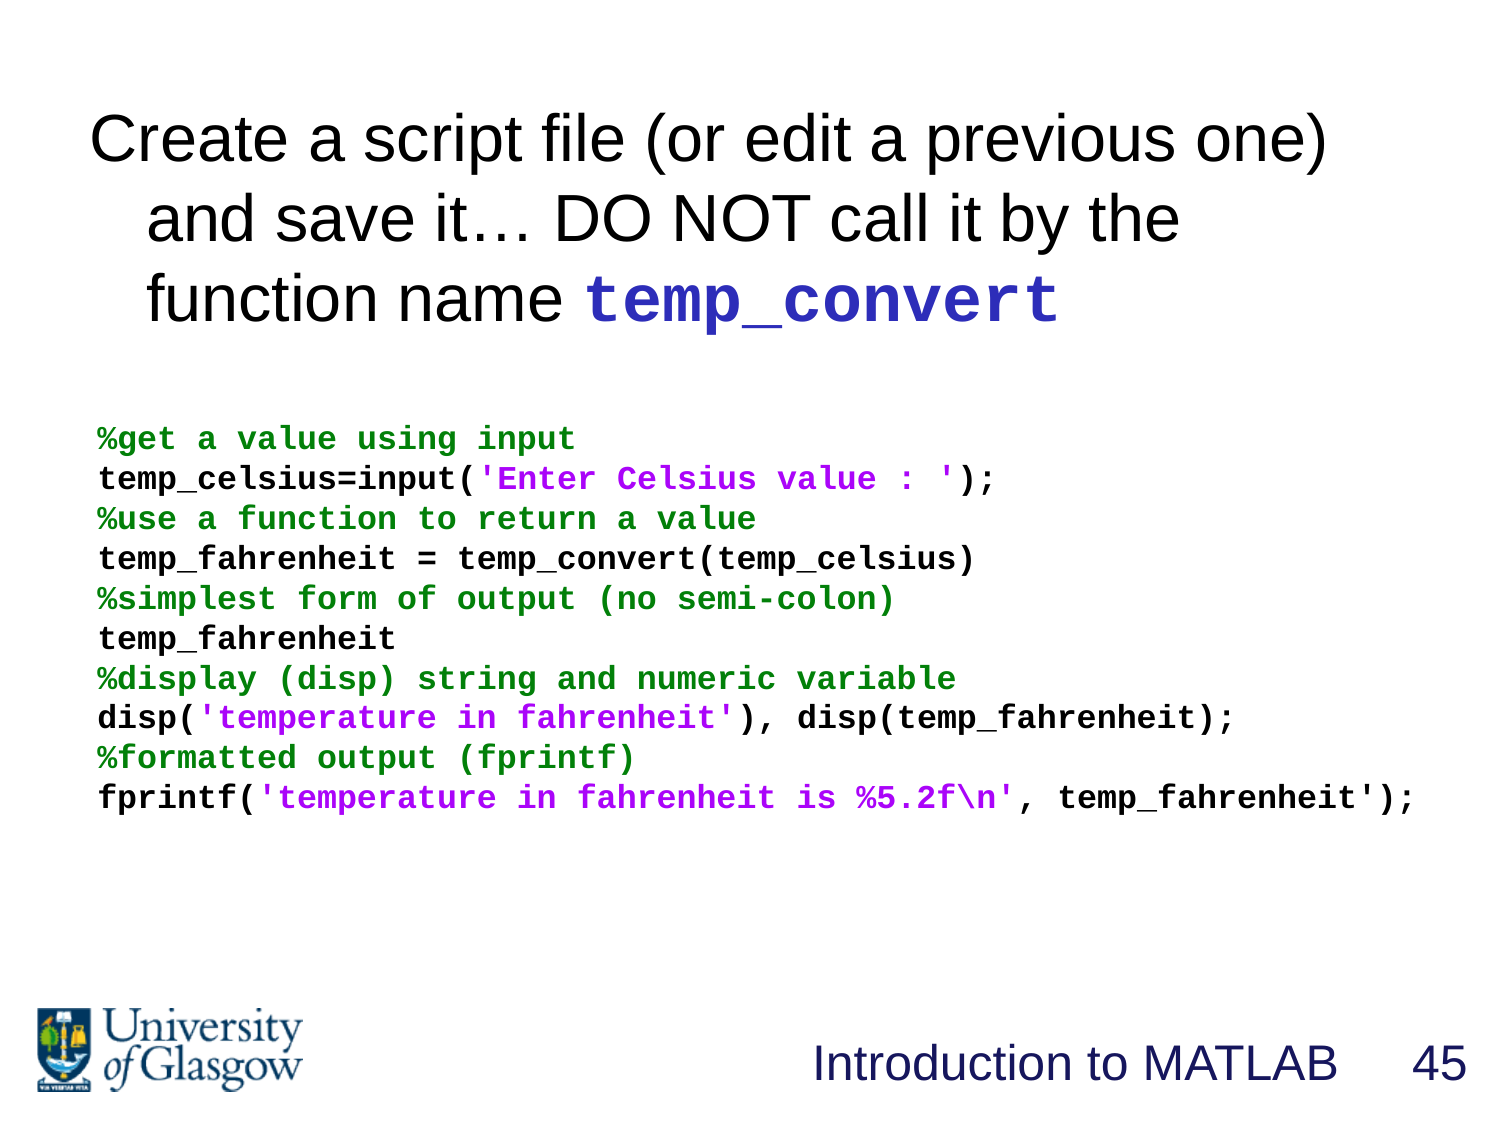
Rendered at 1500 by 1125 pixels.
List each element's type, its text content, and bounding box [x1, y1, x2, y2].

text_box Create a script file (or edit a previous one) and save it… DO NOT call it by the function name temp_convert [74, 87, 1425, 336]
picture [37, 1008, 303, 1092]
text_box %get a value using input temp_celsius=input('Enter Celsius value : '); %use a function to return a value temp_fahrenheit = temp_convert(temp_celsius) %simplest form of output (no semi-colon) temp_fahrenheit %display (disp) string and numeric variable disp('temperature in fahrenheit'), disp(temp_fahrenheit); %formatted output (fprintf) fprintf('temperature in fahrenheit is %5.2f\n', temp_fahrenheit'); [82, 408, 1500, 903]
